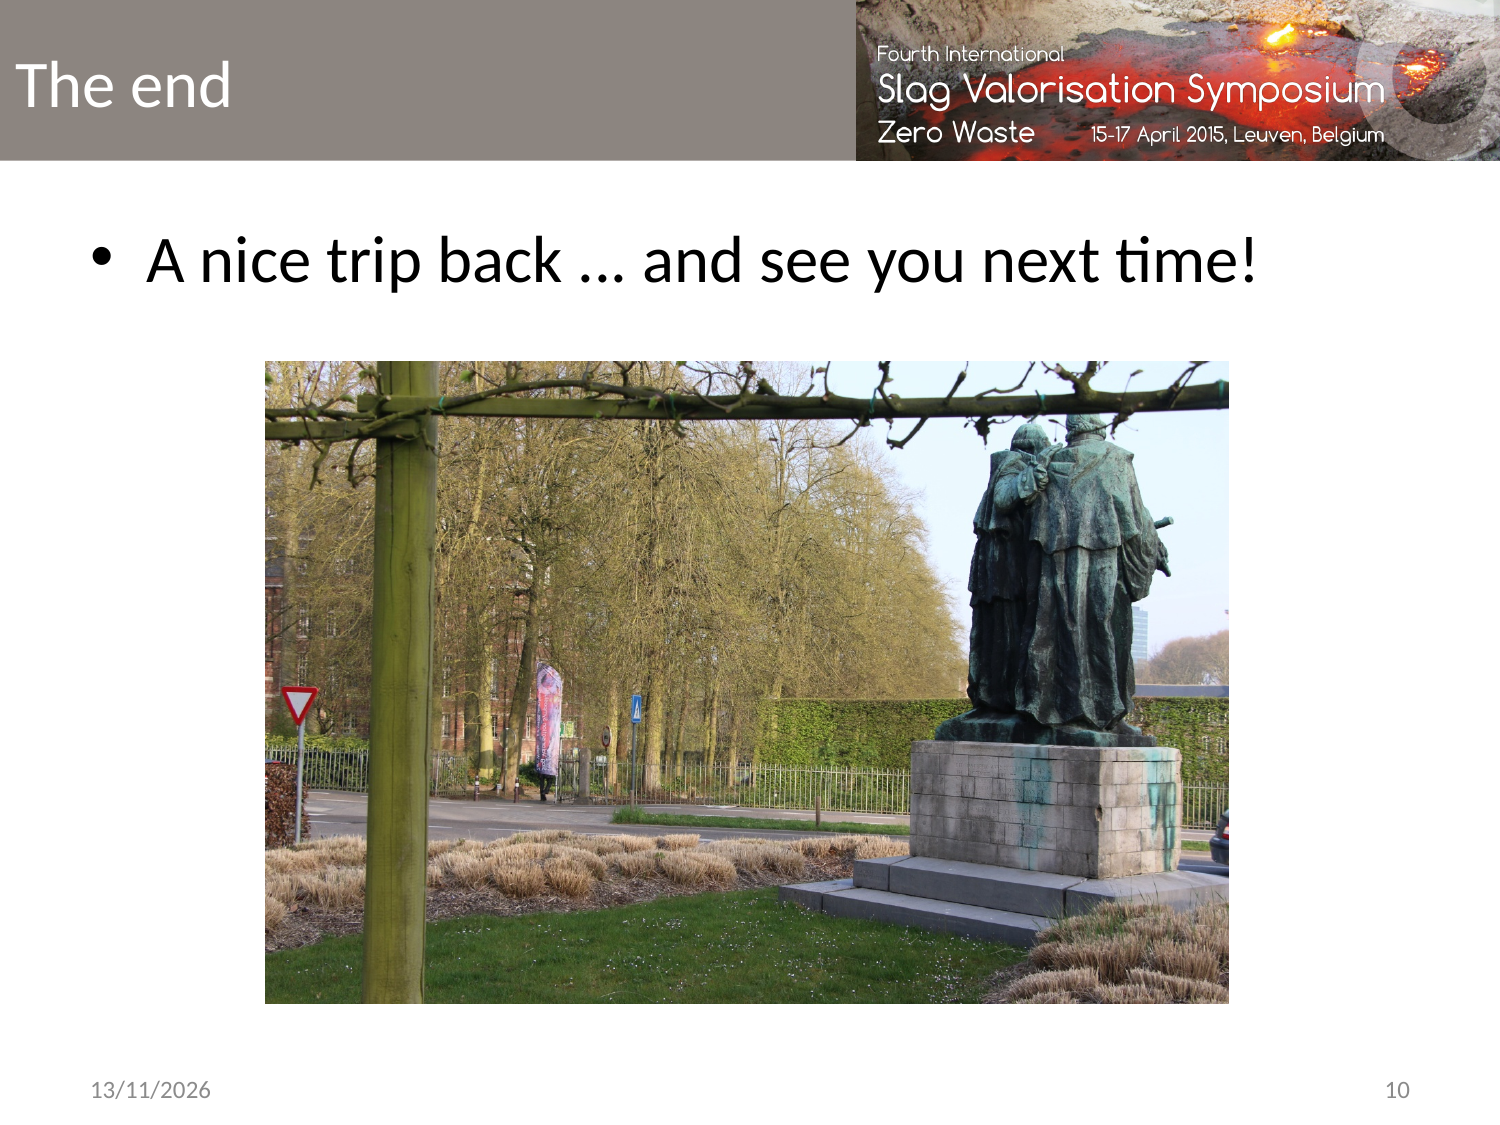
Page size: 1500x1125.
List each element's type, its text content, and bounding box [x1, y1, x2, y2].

title The end [0, 0, 857, 161]
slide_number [75, 1058, 425, 1119]
list A nice trip back ... and see you next time! [75, 208, 1425, 1047]
slide_number 10 [1074, 1058, 1425, 1119]
picture [265, 361, 1229, 1004]
picture [857, 0, 1500, 161]
